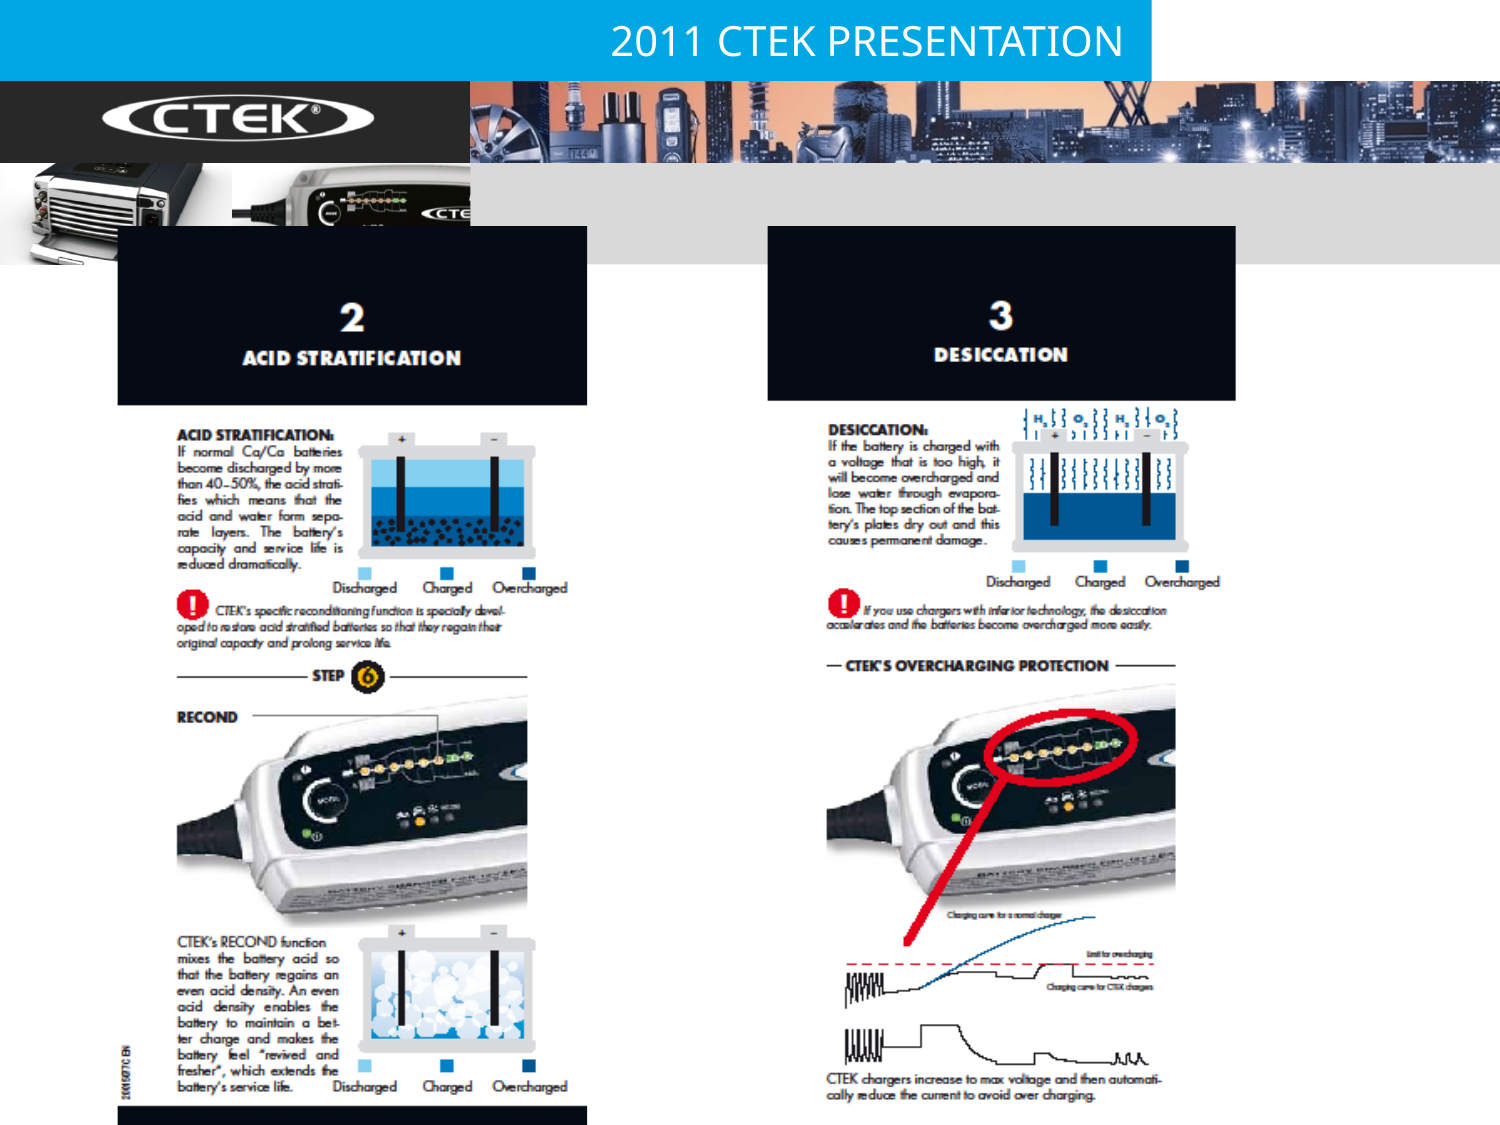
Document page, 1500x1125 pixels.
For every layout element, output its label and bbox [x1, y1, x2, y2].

text_box [117, 225, 588, 1125]
picture [0, 81, 1500, 265]
text_box [767, 225, 1236, 1125]
